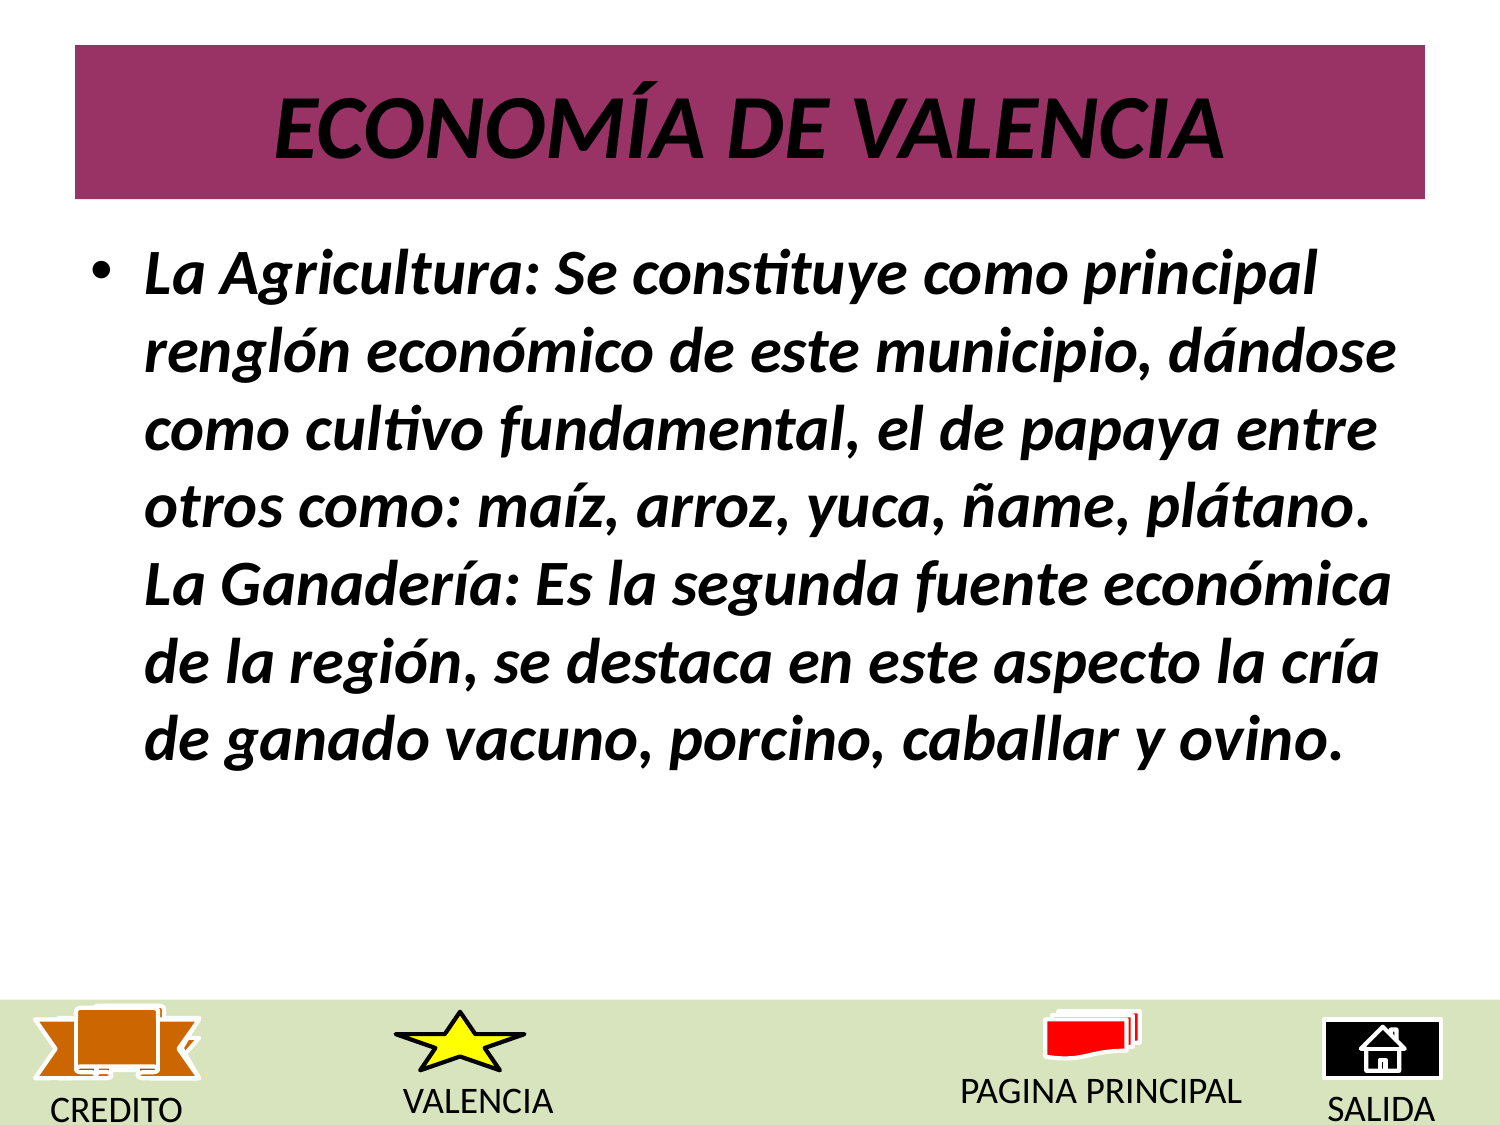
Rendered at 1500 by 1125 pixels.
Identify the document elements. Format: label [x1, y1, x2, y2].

text_box [0, 997, 1500, 1125]
title [75, 45, 1425, 200]
list [75, 222, 1425, 926]
